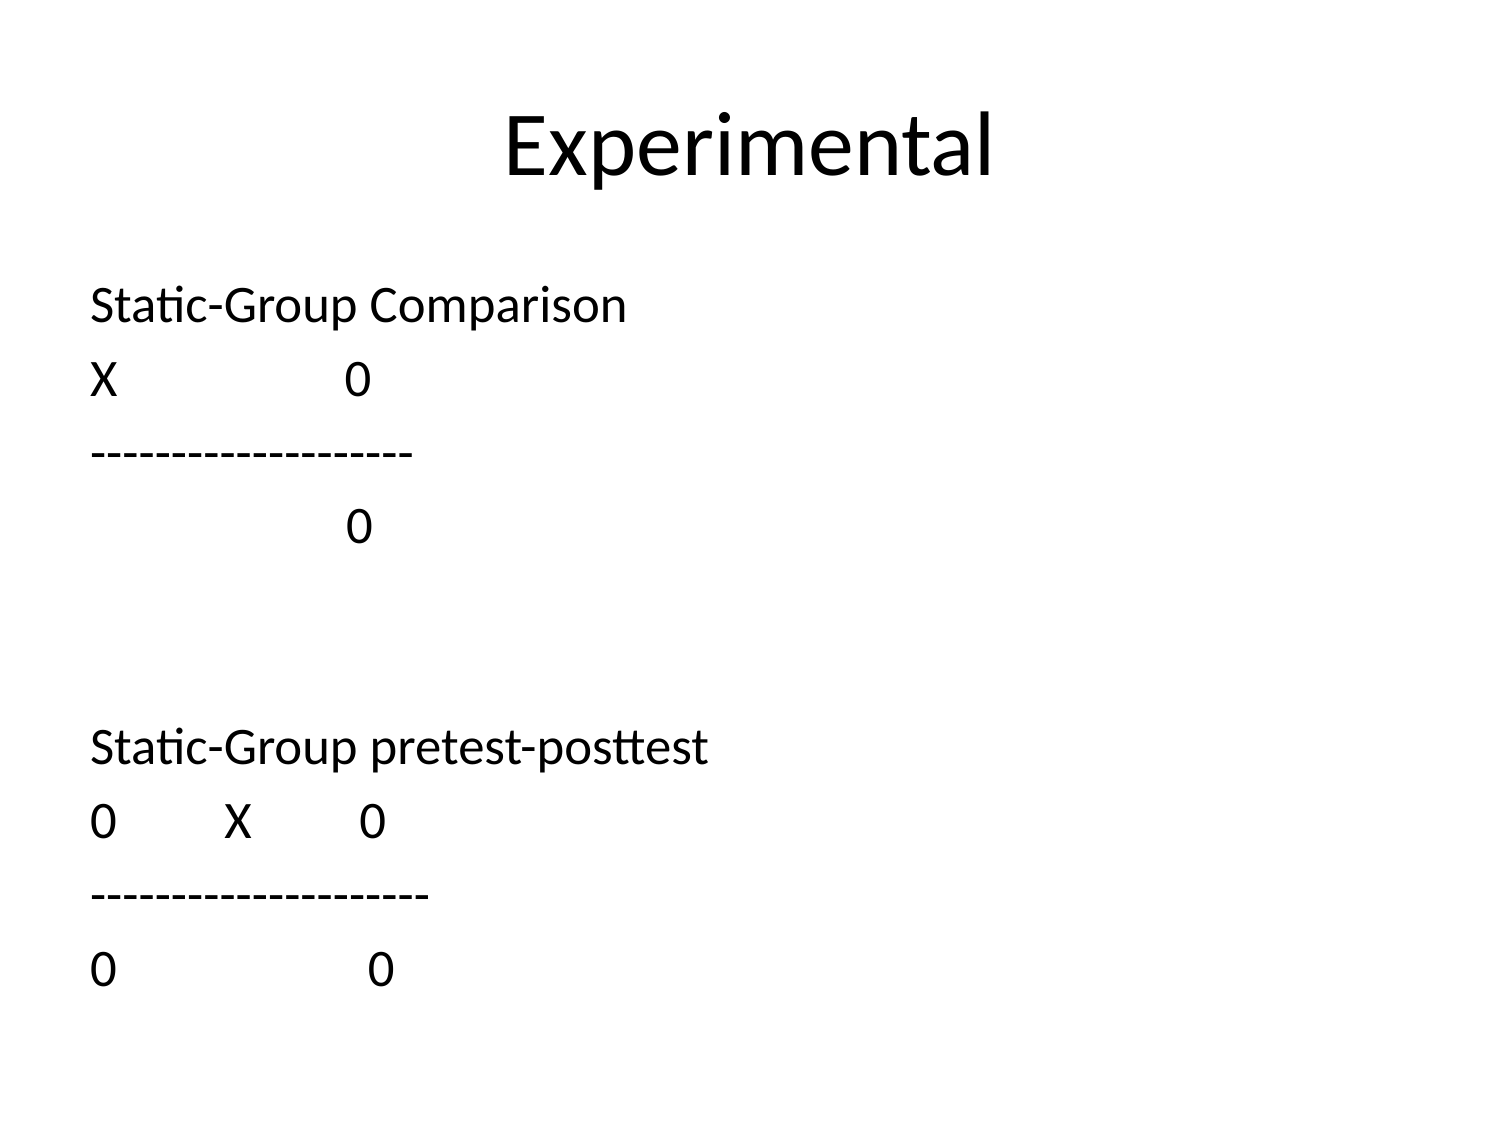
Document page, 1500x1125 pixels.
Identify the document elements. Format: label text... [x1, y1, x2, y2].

title Experimental [75, 45, 1425, 233]
list Static-Group Comparison X 0 -------------------- 0 Static-Group pretest-posttest 0 X 0 --------------------- 0 0 [75, 262, 1425, 1005]
